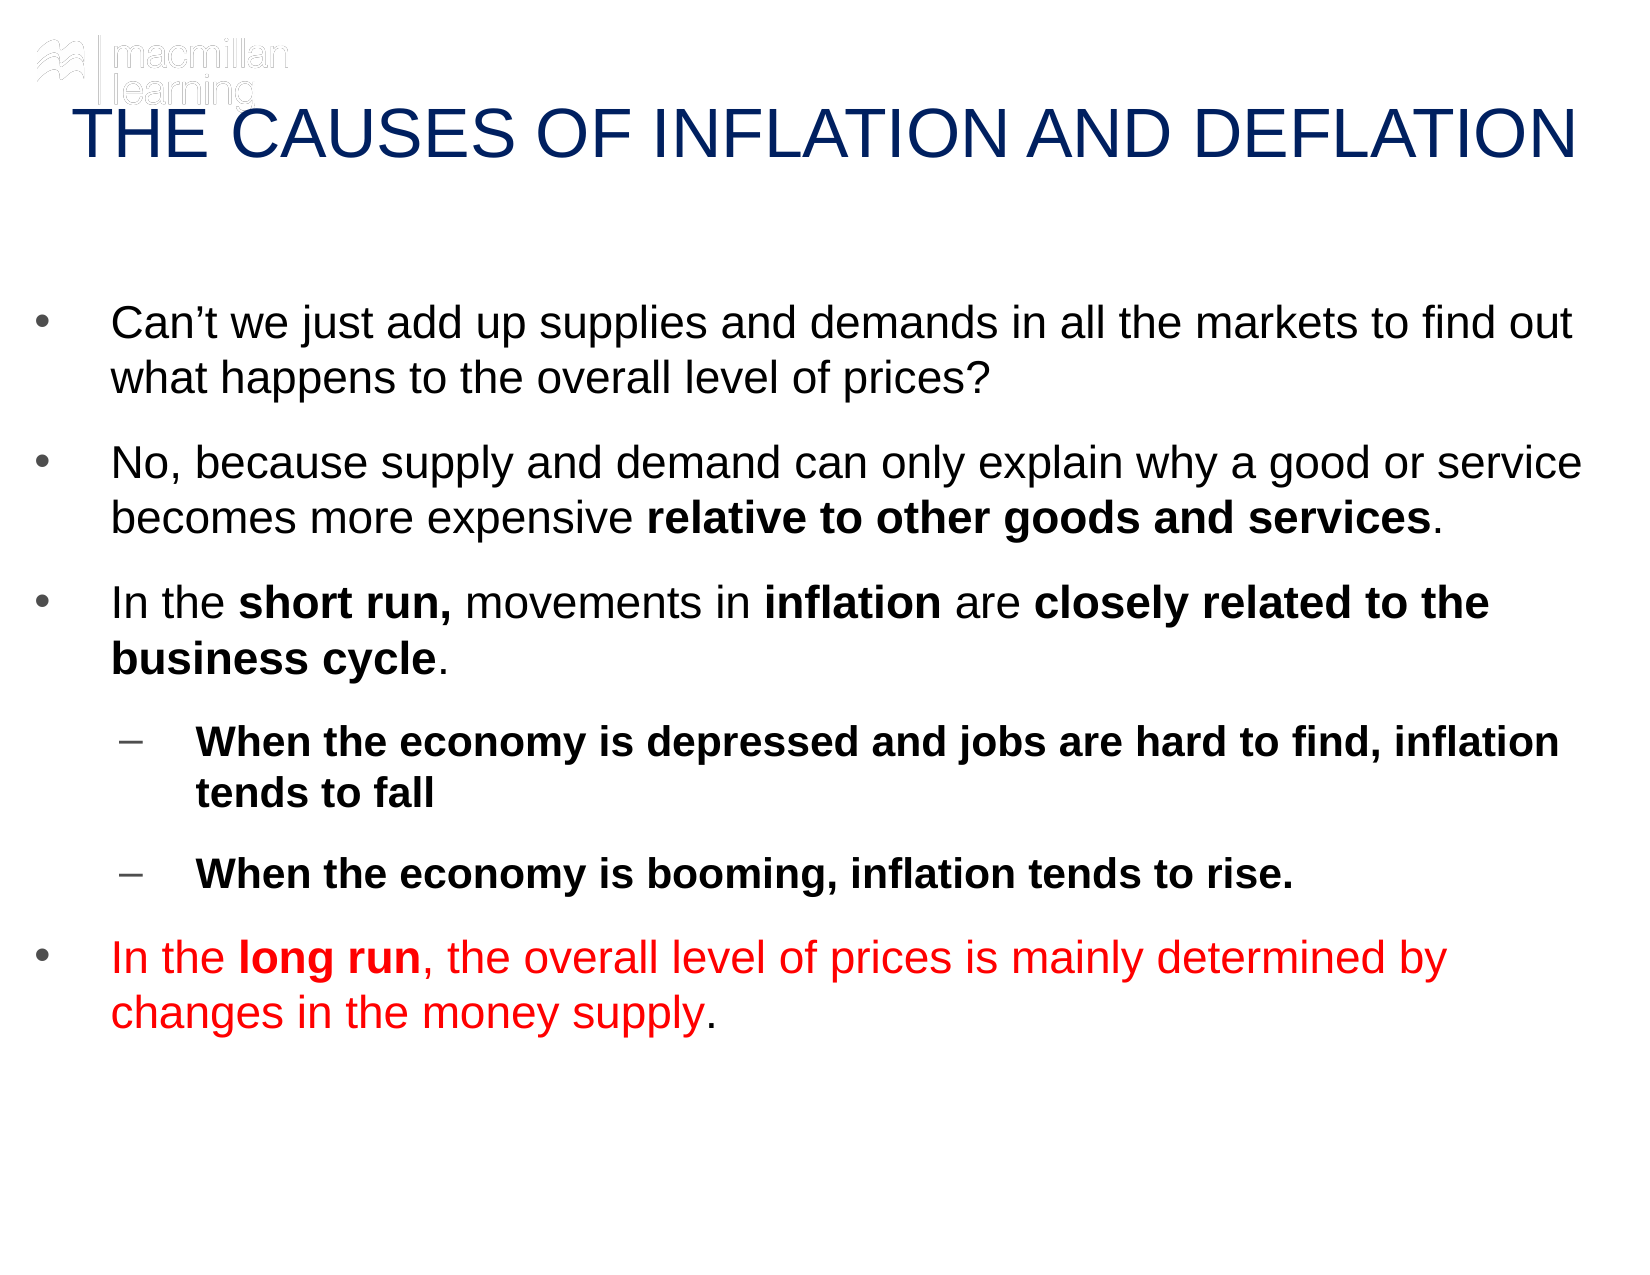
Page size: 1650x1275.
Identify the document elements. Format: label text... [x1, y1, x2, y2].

title THE CAUSES OF INFLATION AND DEFLATION [0, 62, 1650, 197]
list Can’t we just add up supplies and demands in all the markets to find out what happens to the overall level of prices? No, because supply and demand can only explain why a good or service becomes more expensive relative to other goods and services. In the short run, movements in inflation are closely related to the business cycle. When the economy is depressed and jobs are hard to find, inflation tends to fall When the economy is booming, inflation tends to rise. In the long run, the overall level of prices is mainly determined by changes in the money supply. [19, 277, 1628, 1058]
picture [37, 35, 288, 62]
